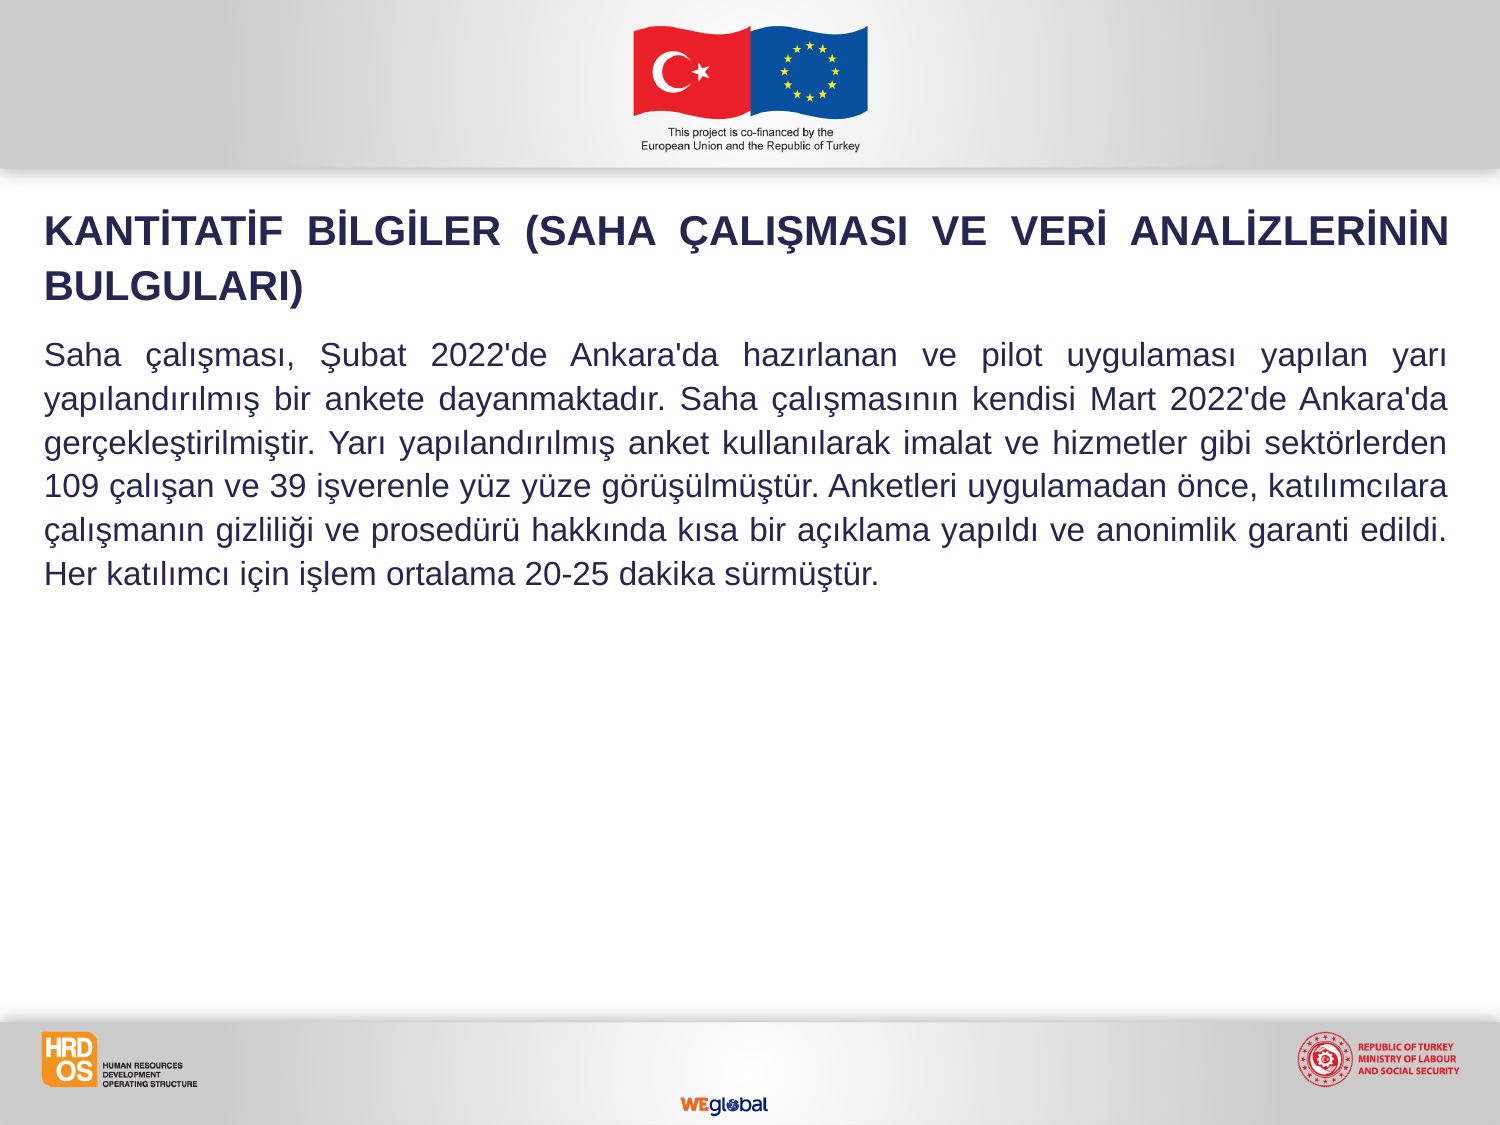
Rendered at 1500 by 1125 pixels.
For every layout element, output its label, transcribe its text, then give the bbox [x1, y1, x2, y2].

picture [0, 0, 1500, 1125]
list KANTİTATİF BİLGİLER (SAHA ÇALIŞMASI VE VERİ ANALİZLERİNİN BULGULARI) Saha çalışması, Şubat 2022'de Ankara'da hazırlanan ve pilot uygulaması yapılan yarı yapılandırılmış bir ankete dayanmaktadır. Saha çalışmasının kendisi Mart 2022'de Ankara'da gerçekleştirilmiştir. Yarı yapılandırılmış anket kullanılarak imalat ve hizmetler gibi sektörlerden 109 çalışan ve 39 işverenle yüz yüze görüşülmüştür. Anketleri uygulamadan önce, katılımcılara çalışmanın gizliliği ve prosedürü hakkında kısa bir açıklama yapıldı ve anonimlik garanti edildi. Her katılımcı için işlem ortalama 20-25 dakika sürmüştür. [28, 190, 1466, 1007]
